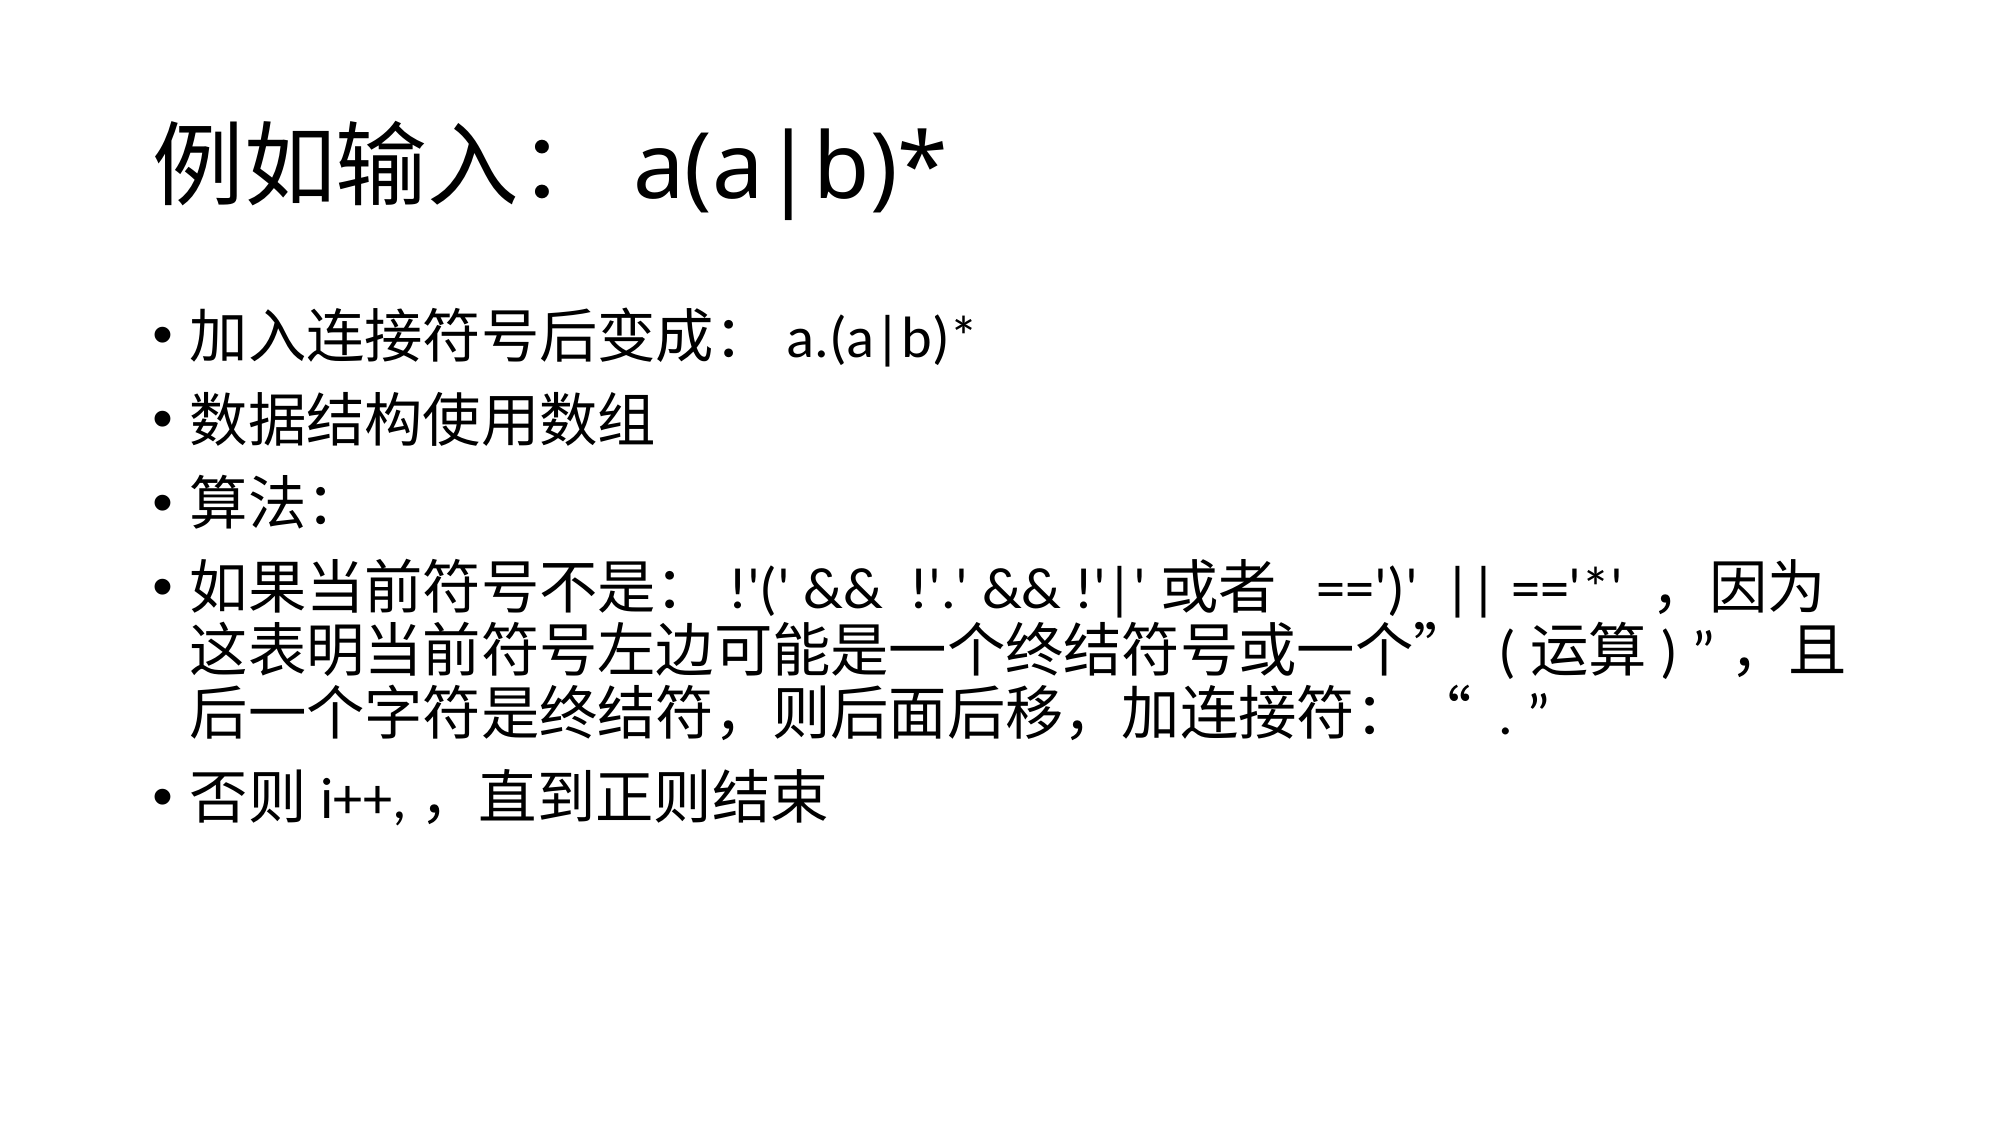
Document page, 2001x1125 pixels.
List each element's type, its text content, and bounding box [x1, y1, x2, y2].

list 加入连接符号后变成：a.(a|b)* 数据结构使用数组 算法： 如果当前符号不是：!'(' && !'.' && !'|'或者 ==')' || =='*' ，因为这表明当前符号左边可能是一个终结符号或一个” (运算) ”，且后一个字符是终结符，则后面后移，加连接符：“ . ” 否则i++,，直到正则结束 [137, 299, 1863, 1014]
title 例如输入：a(a|b)* [137, 59, 1863, 278]
